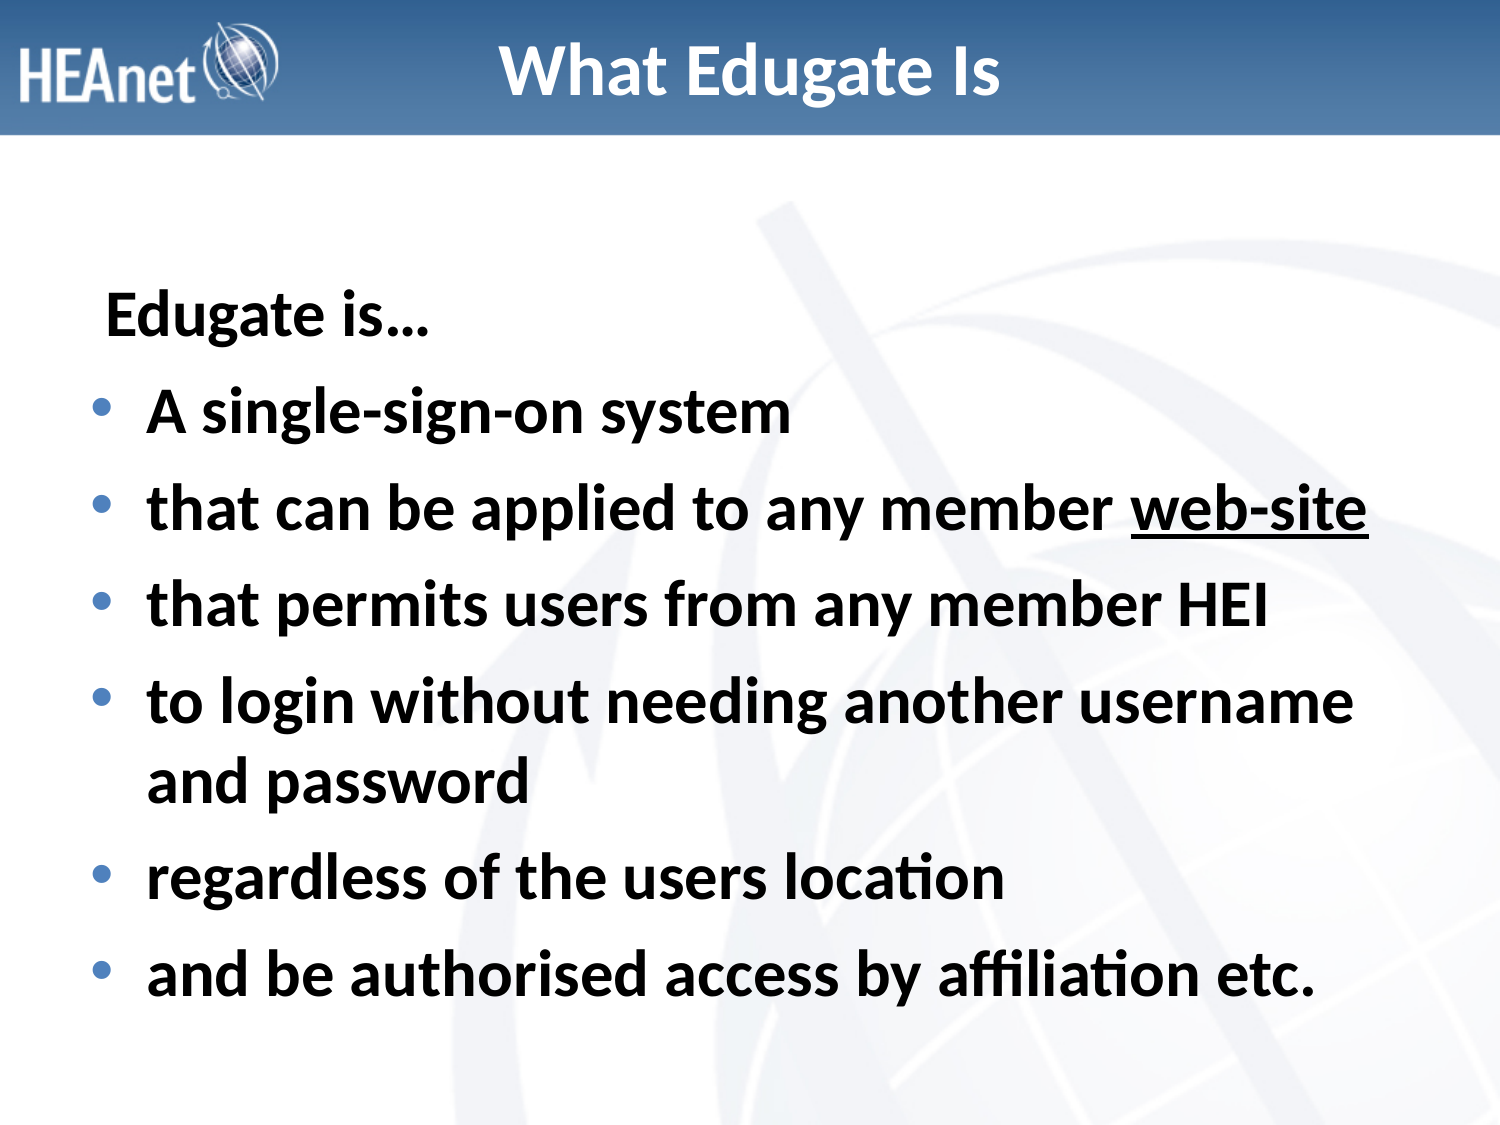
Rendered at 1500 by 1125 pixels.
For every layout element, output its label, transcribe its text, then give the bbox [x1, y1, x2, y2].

list Edugate is… A single-sign-on system that can be applied to any member web-site that permits users from any member HEI to login without needing another username and password regardless of the users location and be authorised access by affiliation etc. [75, 262, 1425, 1005]
title What Edugate Is [0, 0, 1500, 160]
picture [0, 160, 1500, 1125]
